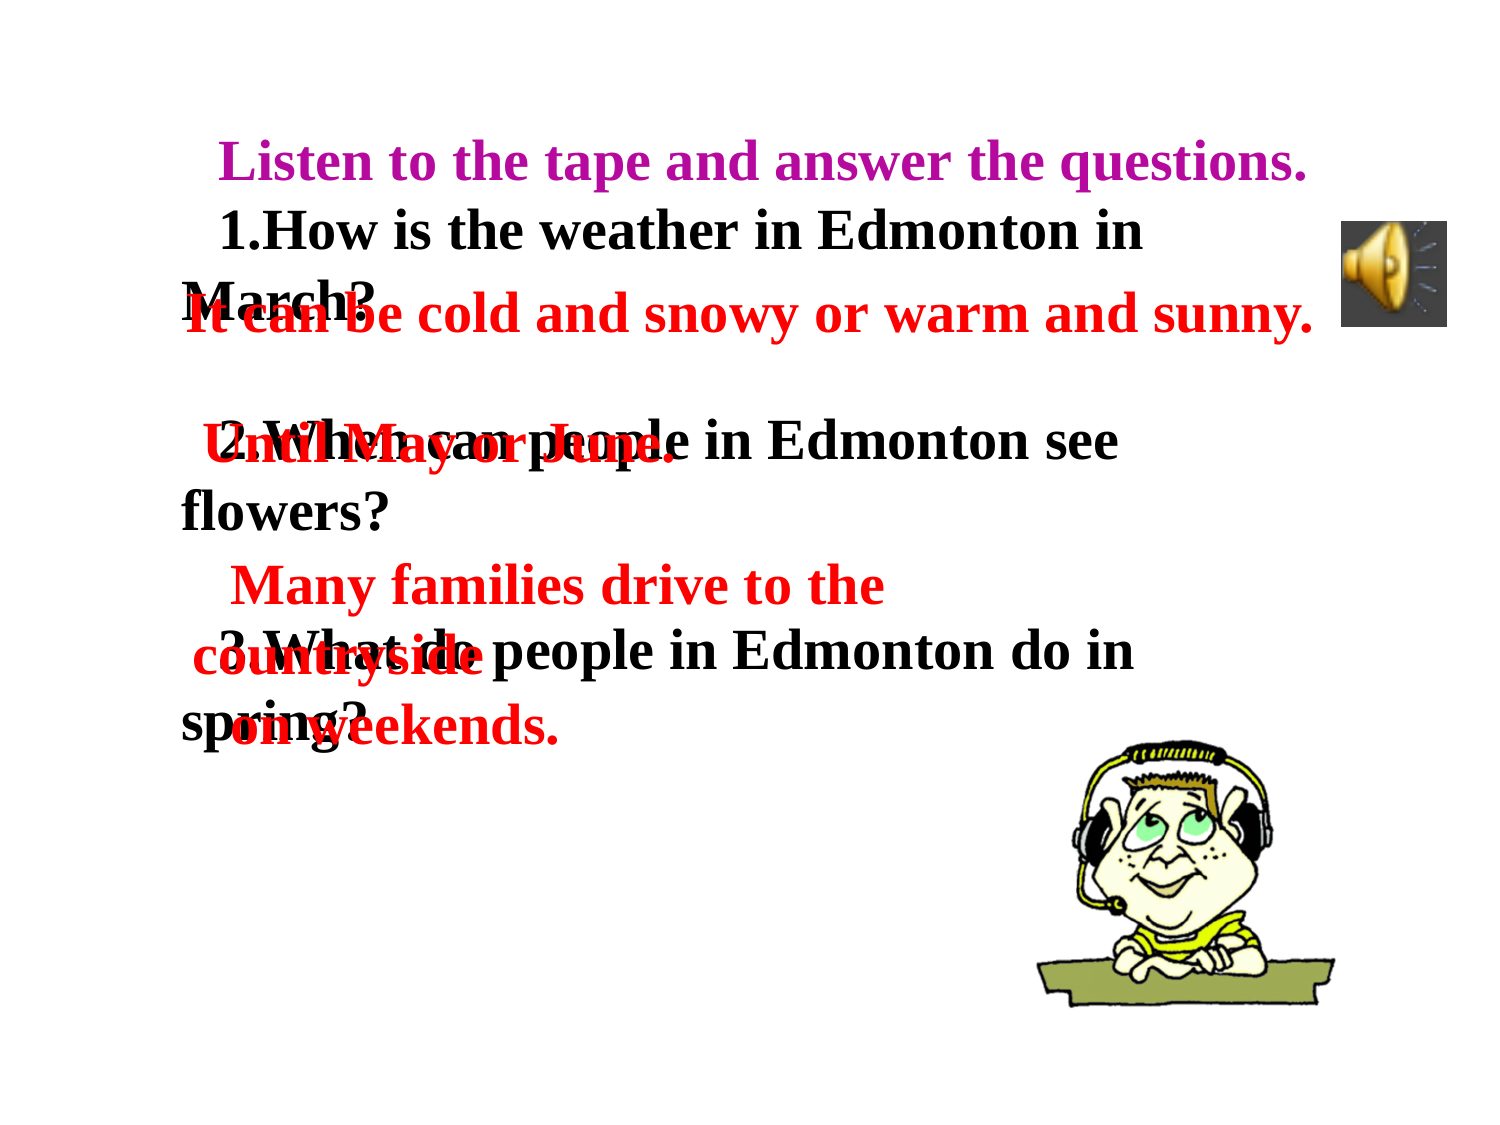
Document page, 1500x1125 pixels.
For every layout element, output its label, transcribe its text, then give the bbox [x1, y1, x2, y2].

text_box Until May or June. [188, 397, 763, 482]
picture [1033, 739, 1339, 1013]
text_box Many families drive to the countryside on weekends. [178, 538, 1184, 694]
picture [1340, 219, 1449, 328]
text_box It can be cold and snowy or warm and sunny. [171, 267, 1329, 352]
text_box Listen to the tape and answer the questions. 1.How is the weather in Edmonton in March? 2.When can people in Edmonton see flowers? 3.What do people in Edmonton do in spring? [166, 114, 1325, 899]
